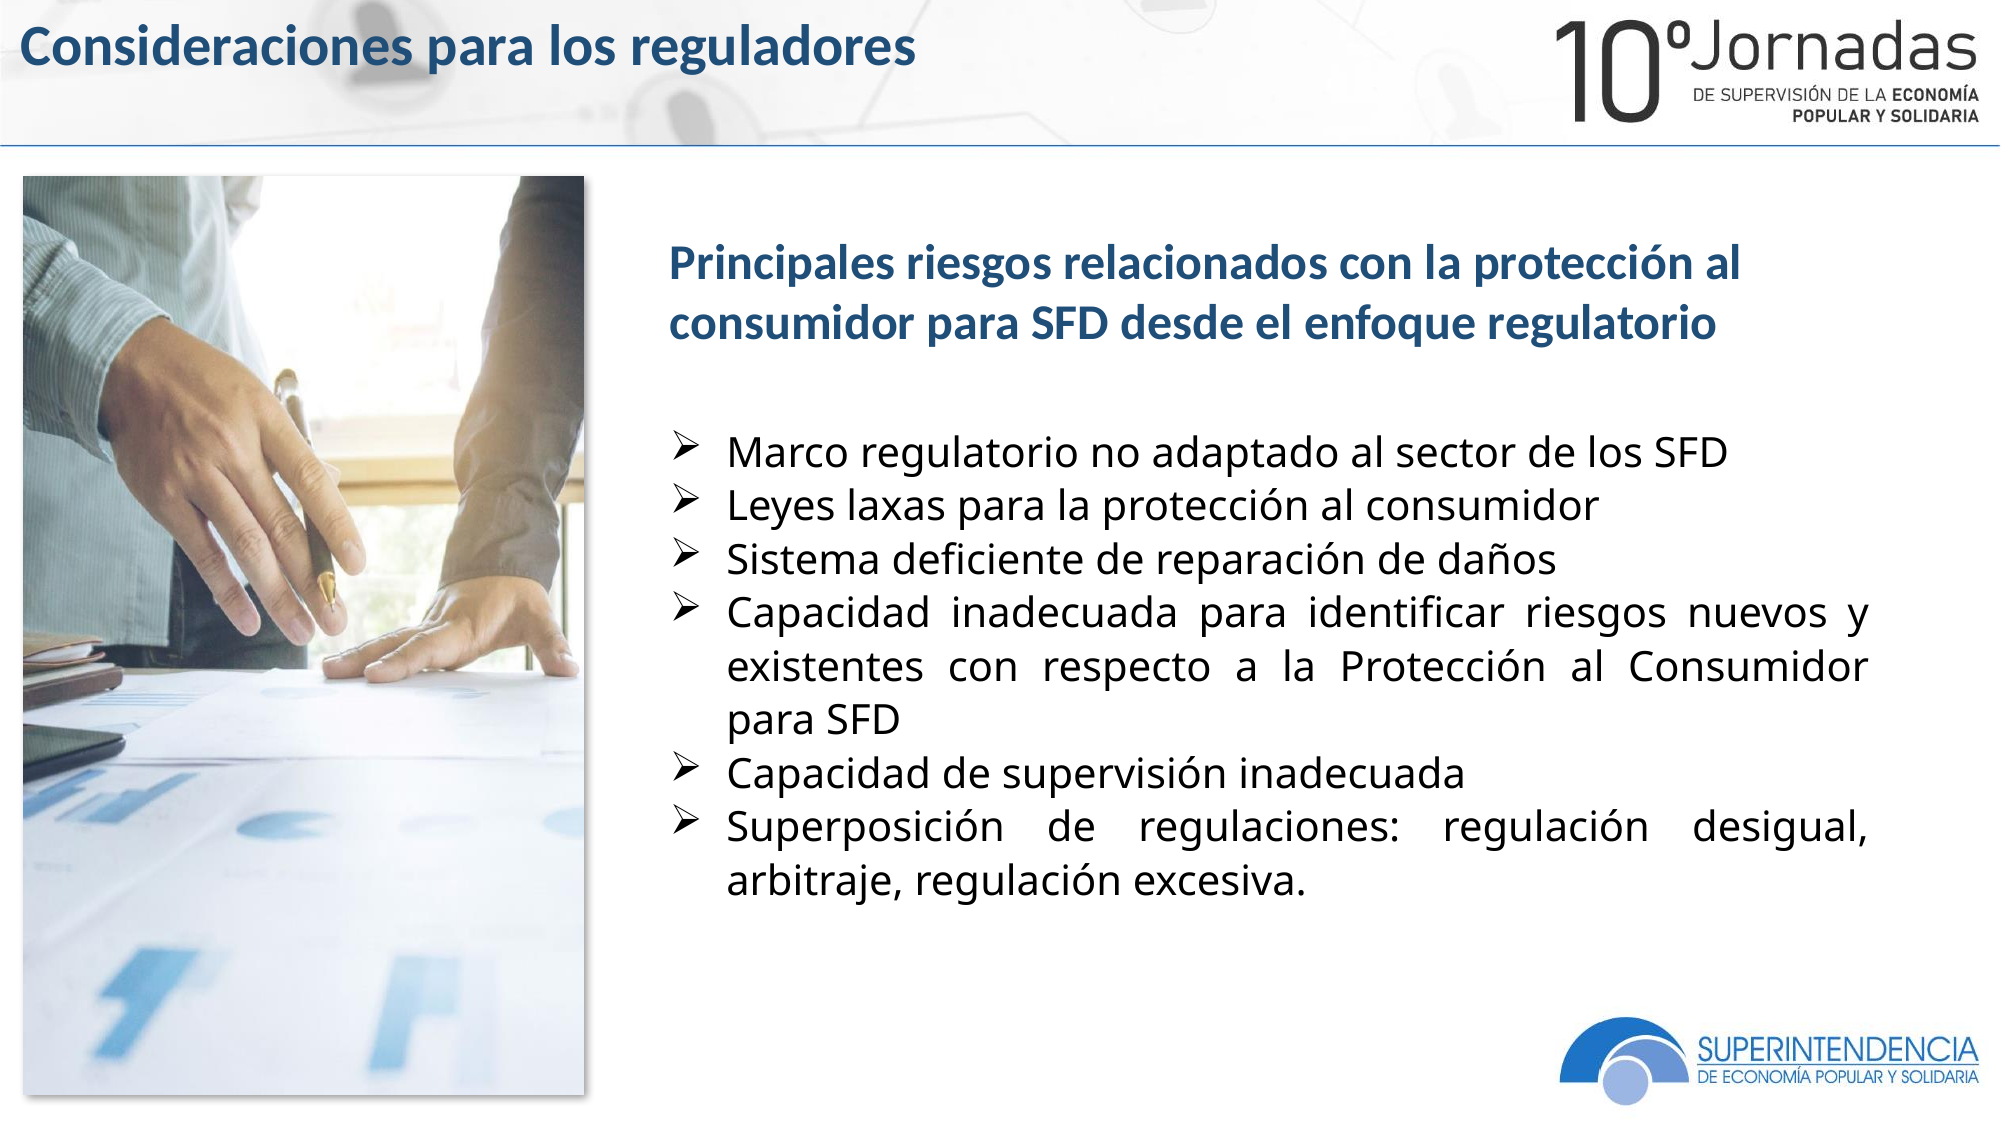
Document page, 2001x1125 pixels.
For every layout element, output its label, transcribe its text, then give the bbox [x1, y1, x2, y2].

picture [0, 0, 2001, 1125]
text_box Principales riesgos relacionados con la protección al consumidor para SFD desde el enfoque regulatorio Marco regulatorio no adaptado al sector de los SFD Leyes laxas para la protección al consumidor Sistema deficiente de reparación de daños Capacidad inadecuada para identificar riesgos nuevos y existentes con respecto a la Protección al Consumidor para SFD Capacidad de supervisión inadecuada Superposición de regulaciones: regulación desigual, arbitraje, regulación excesiva. [655, 222, 1885, 971]
text_box Consideraciones para los reguladores [5, 0, 932, 85]
